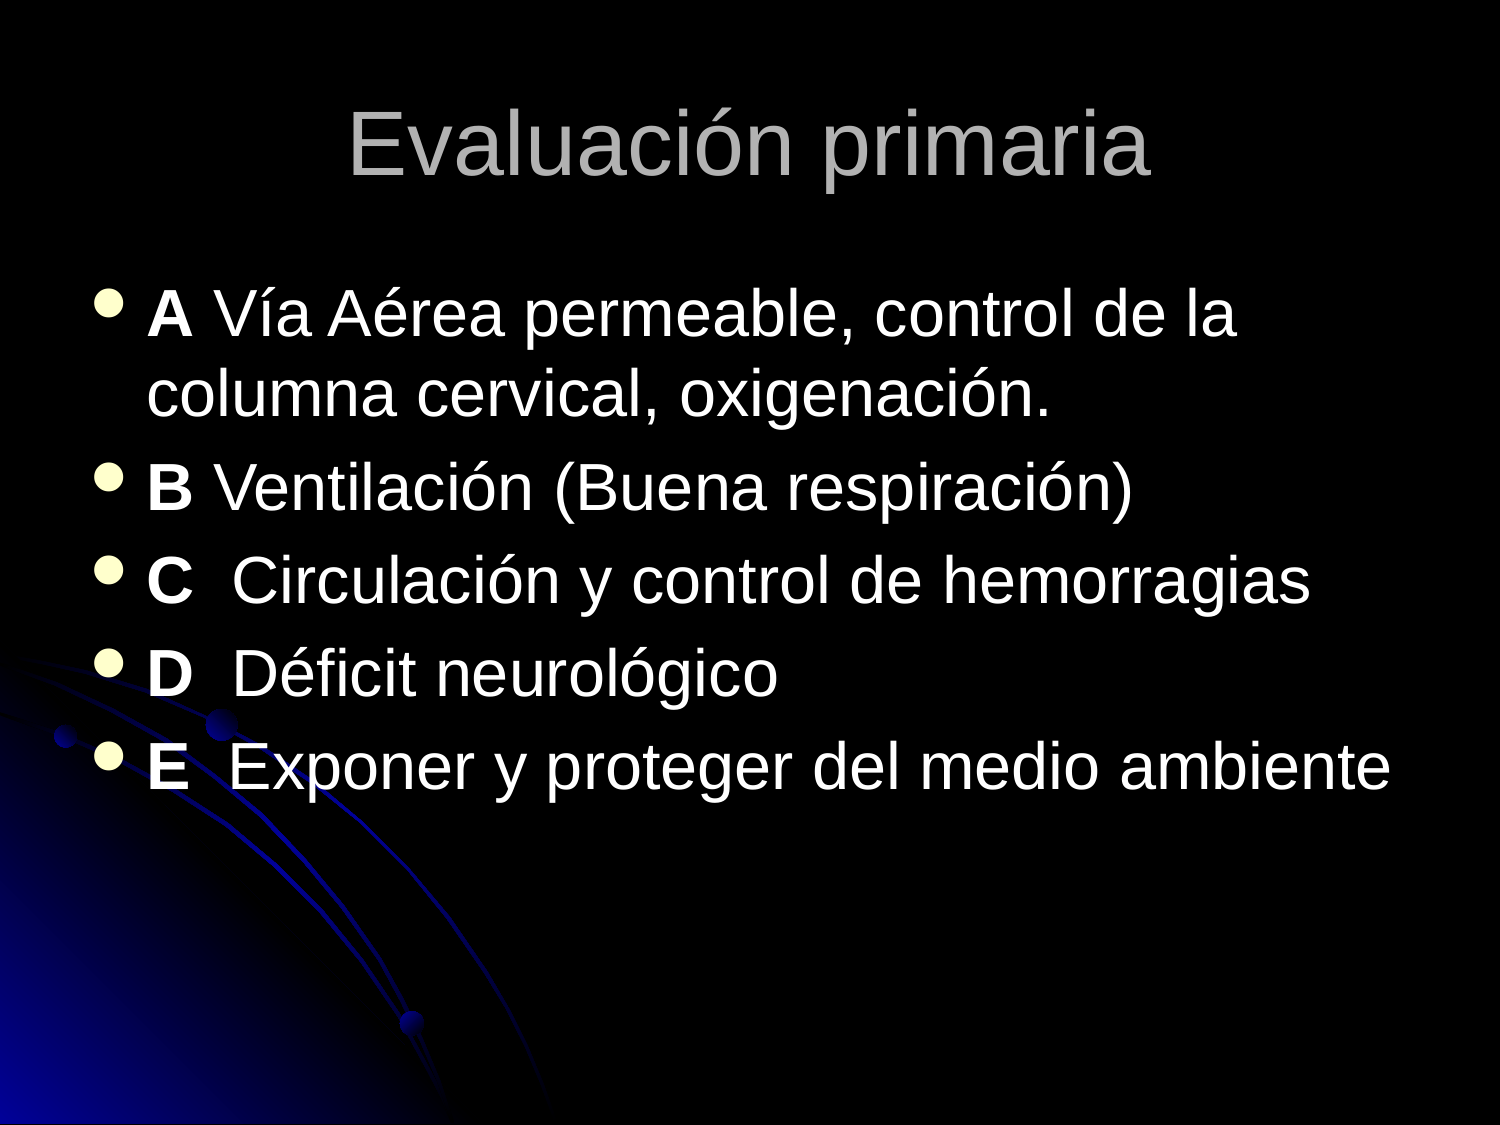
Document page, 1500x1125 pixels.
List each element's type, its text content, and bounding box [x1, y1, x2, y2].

list A Vía Aérea permeable, control de la columna cervical, oxigenación. B Ventilación (Buena respiración) C Circulación y control de hemorragias D Déficit neurológico E Exponer y proteger del medio ambiente [74, 262, 1426, 1006]
title Evaluación primaria [74, 45, 1426, 233]
